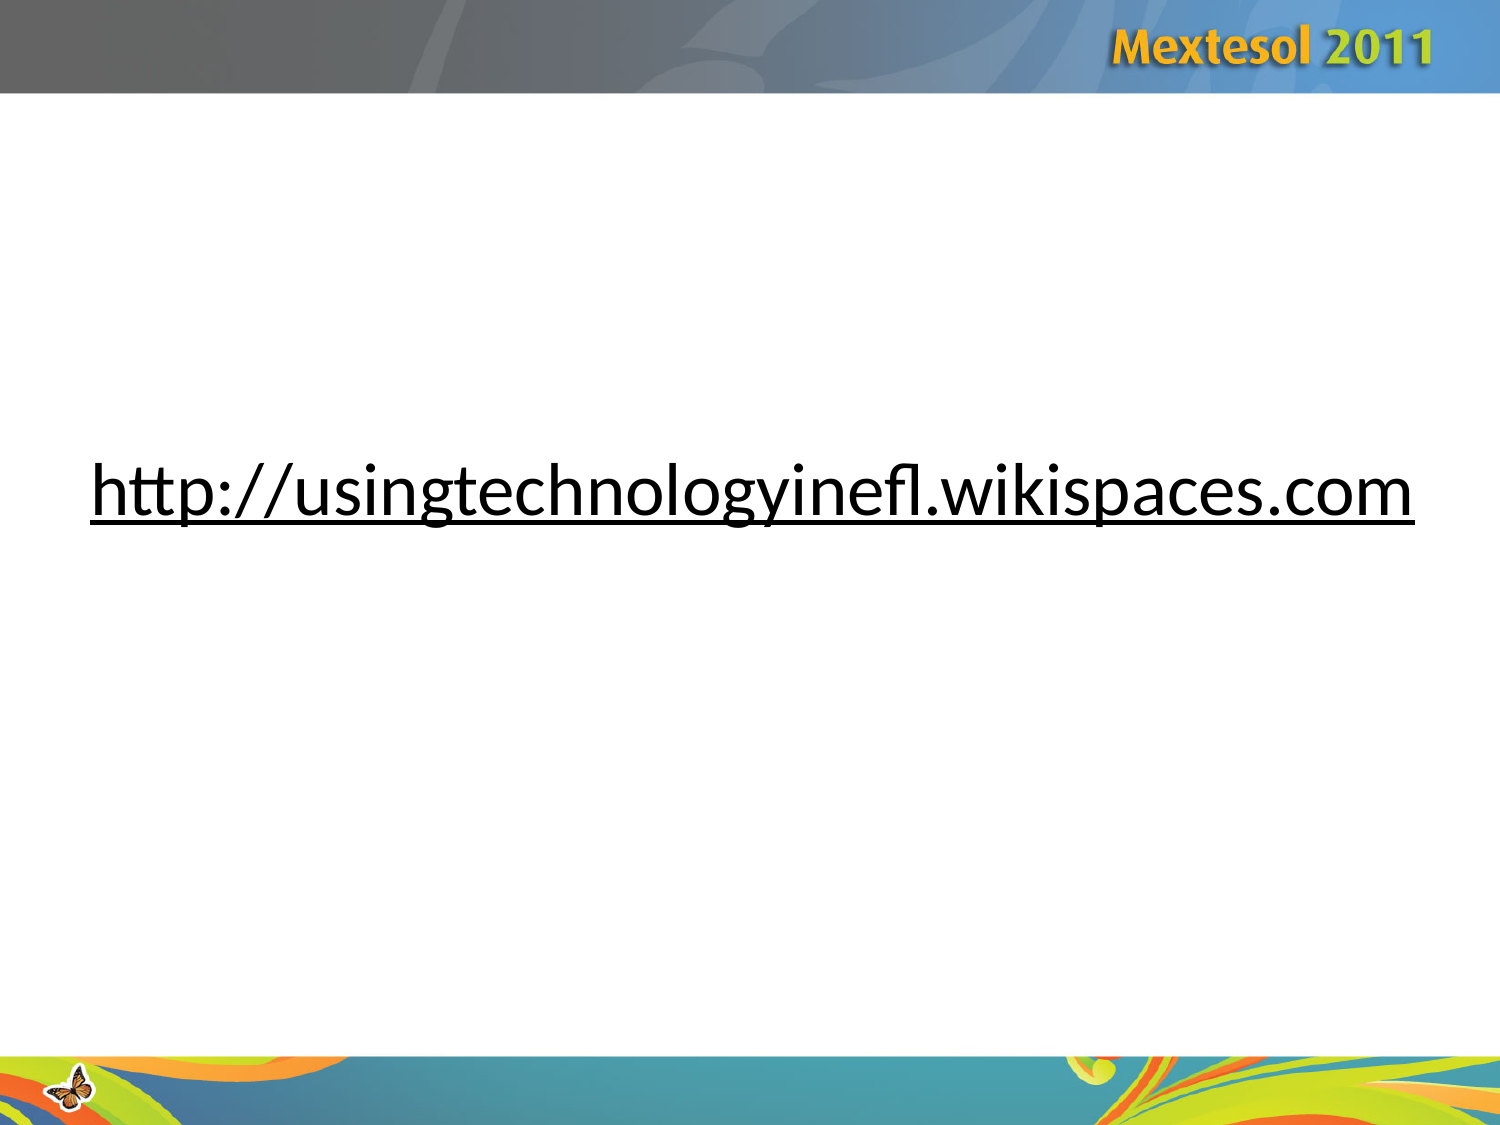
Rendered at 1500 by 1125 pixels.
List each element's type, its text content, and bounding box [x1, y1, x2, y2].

list http://usingtechnologyinefl.wikispaces.com [75, 432, 1462, 1086]
picture [0, 0, 1500, 1125]
